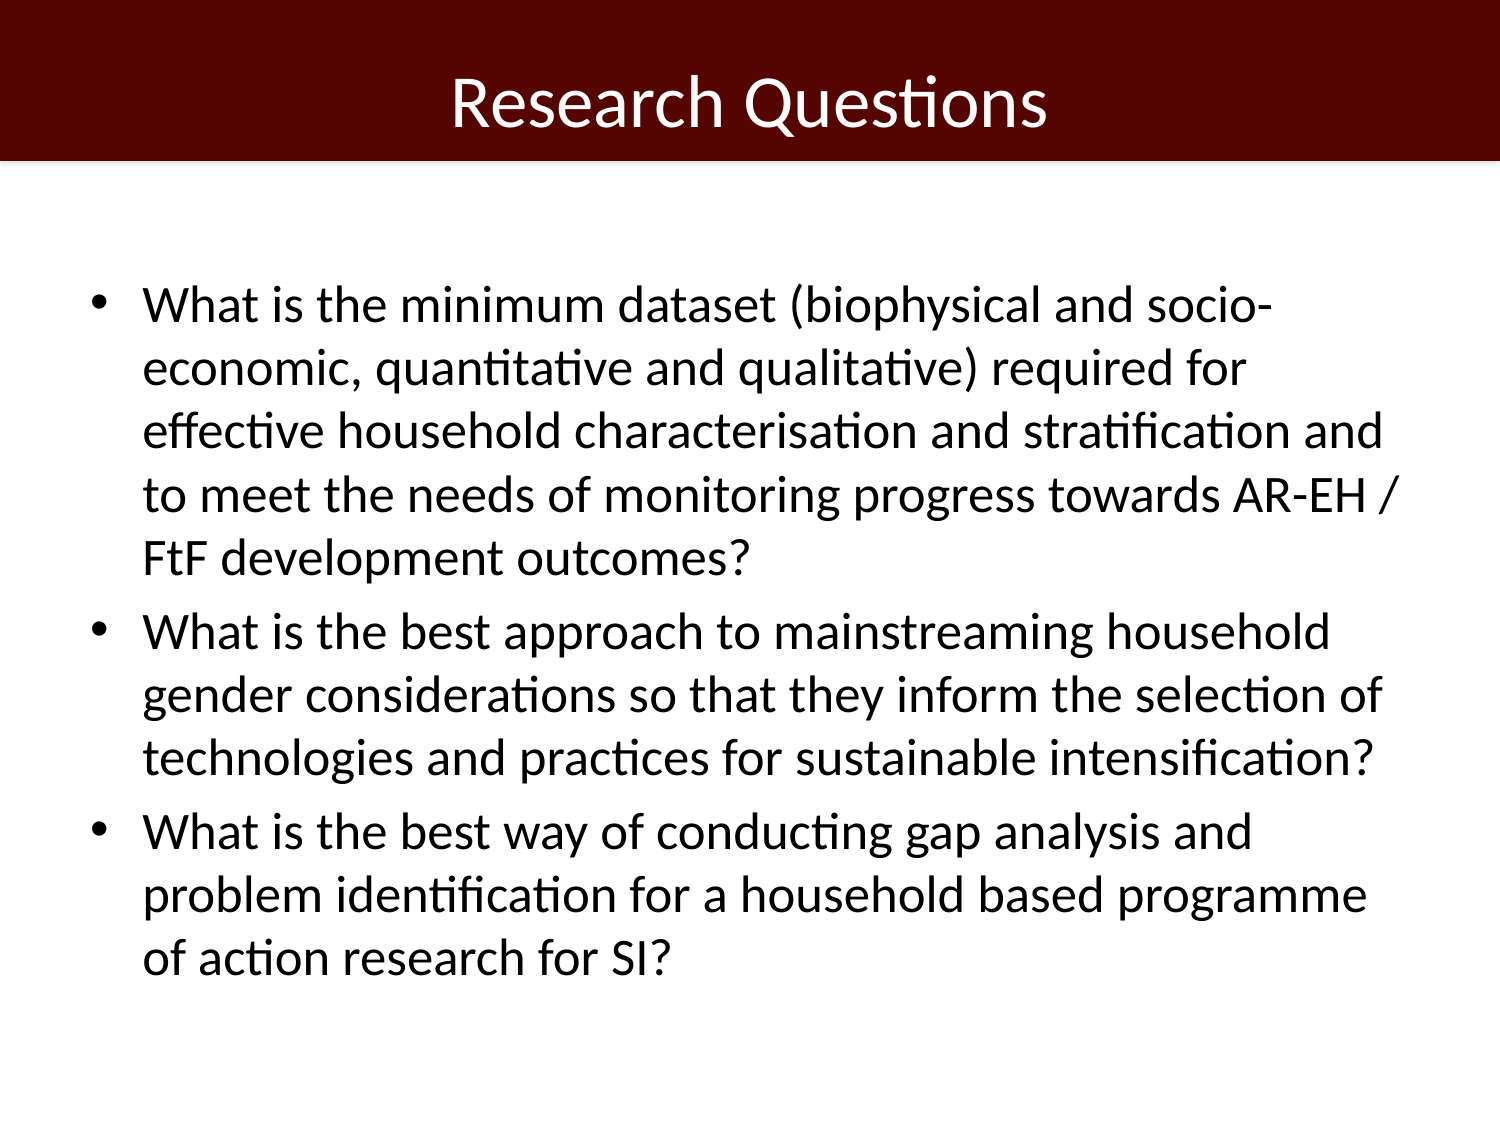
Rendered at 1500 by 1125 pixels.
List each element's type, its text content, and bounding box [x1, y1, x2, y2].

title Research Questions [75, 3, 1425, 191]
list What is the minimum dataset (biophysical and socio-economic, quantitative and qualitative) required for effective household characterisation and stratification and to meet the needs of monitoring progress towards AR-EH / FtF development outcomes? What is the best approach to mainstreaming household gender considerations so that they inform the selection of technologies and practices for sustainable intensification? What is the best way of conducting gap analysis and problem identification for a household based programme of action research for SI? [75, 262, 1425, 1005]
